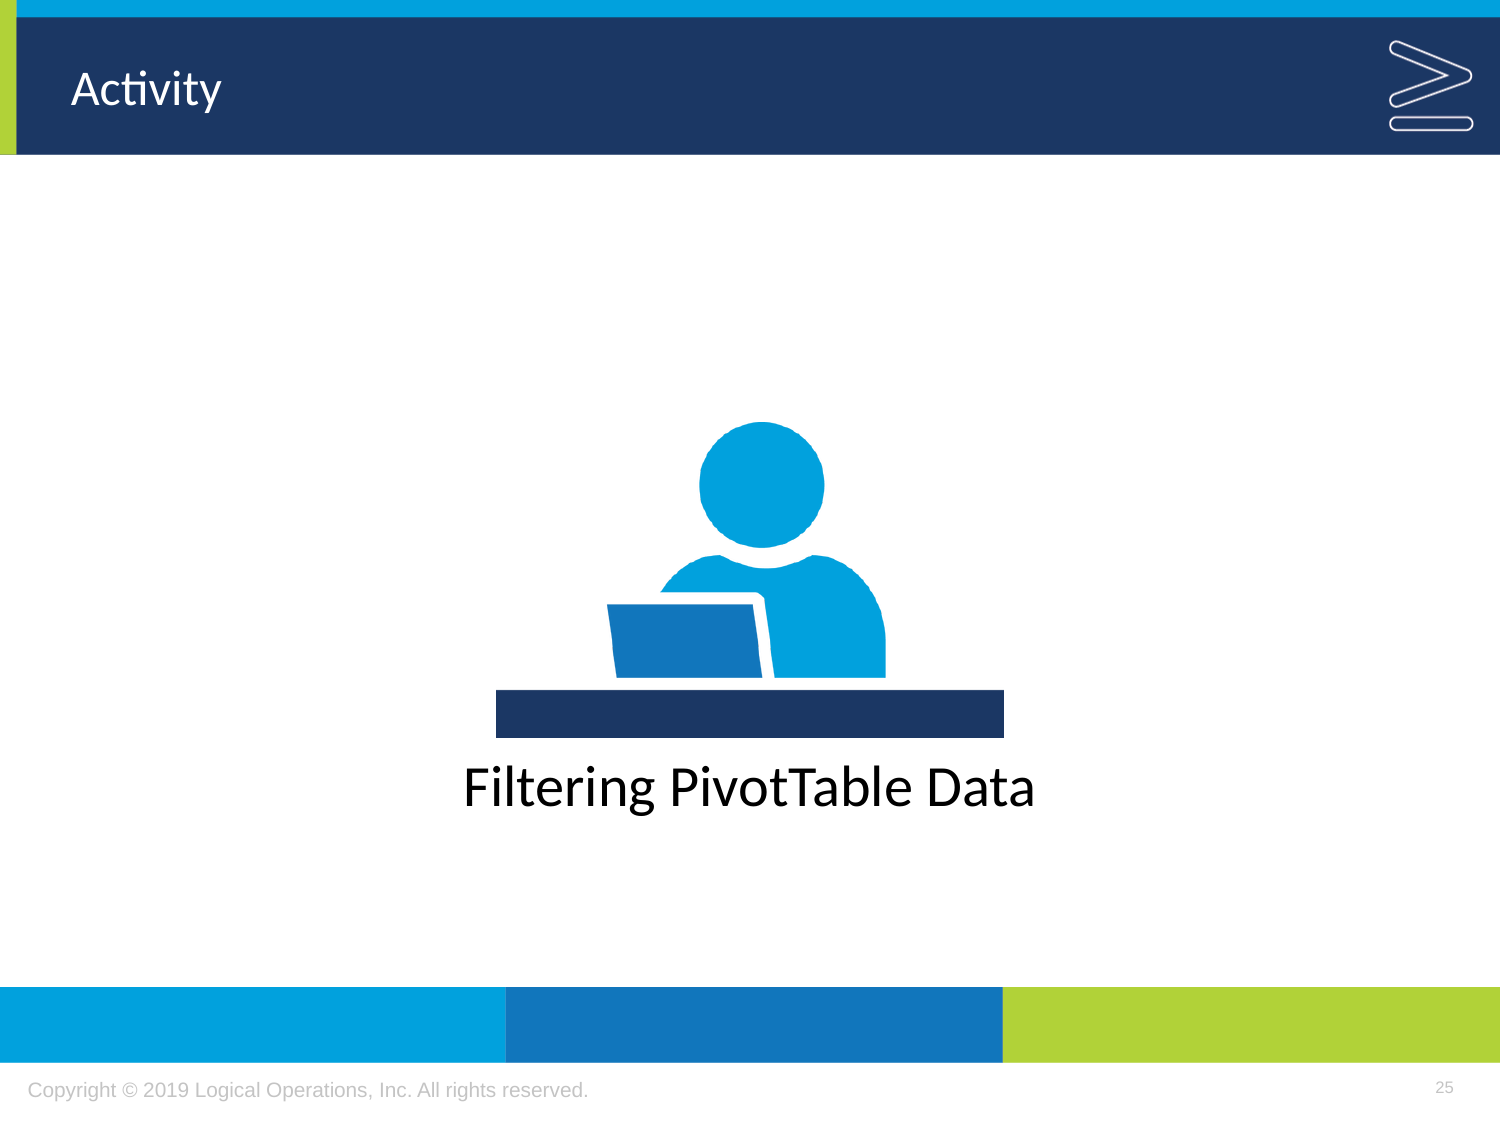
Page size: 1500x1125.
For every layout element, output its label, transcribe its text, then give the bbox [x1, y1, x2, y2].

slide_number 25 [1118, 1057, 1469, 1118]
picture [0, 0, 1500, 155]
list Filtering PivotTable Data [93, 740, 1407, 841]
picture [496, 422, 1004, 738]
picture [506, 987, 1500, 1063]
